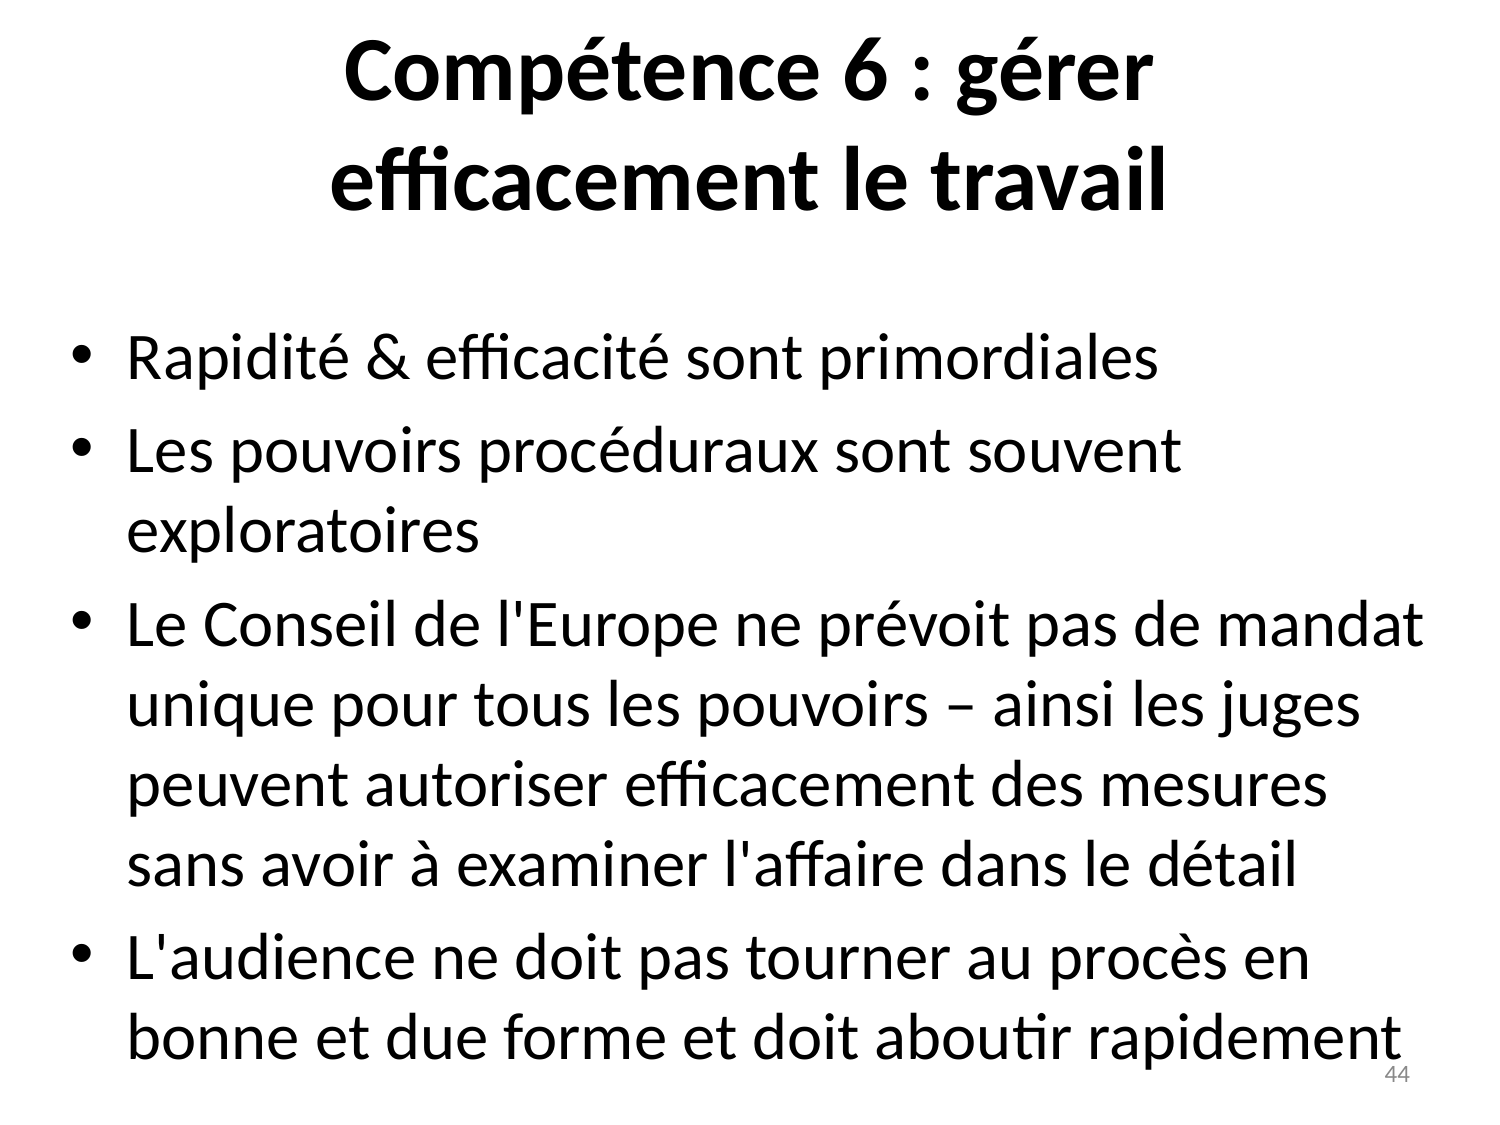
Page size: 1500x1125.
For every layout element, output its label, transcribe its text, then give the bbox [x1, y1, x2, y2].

slide_number 44 [1074, 1042, 1425, 1103]
title Compétence 6 : gérer efficacement le travail [75, 24, 1425, 213]
text_box Rapidité & efficacité sont primordiales Les pouvoirs procéduraux sont souvent exploratoires Le Conseil de l'Europe ne prévoit pas de mandat unique pour tous les pouvoirs – ainsi les juges peuvent autoriser efficacement des mesures sans avoir à examiner l'affaire dans le détail L'audience ne doit pas tourner au procès en bonne et due forme et doit aboutir rapidement [55, 212, 1445, 1088]
